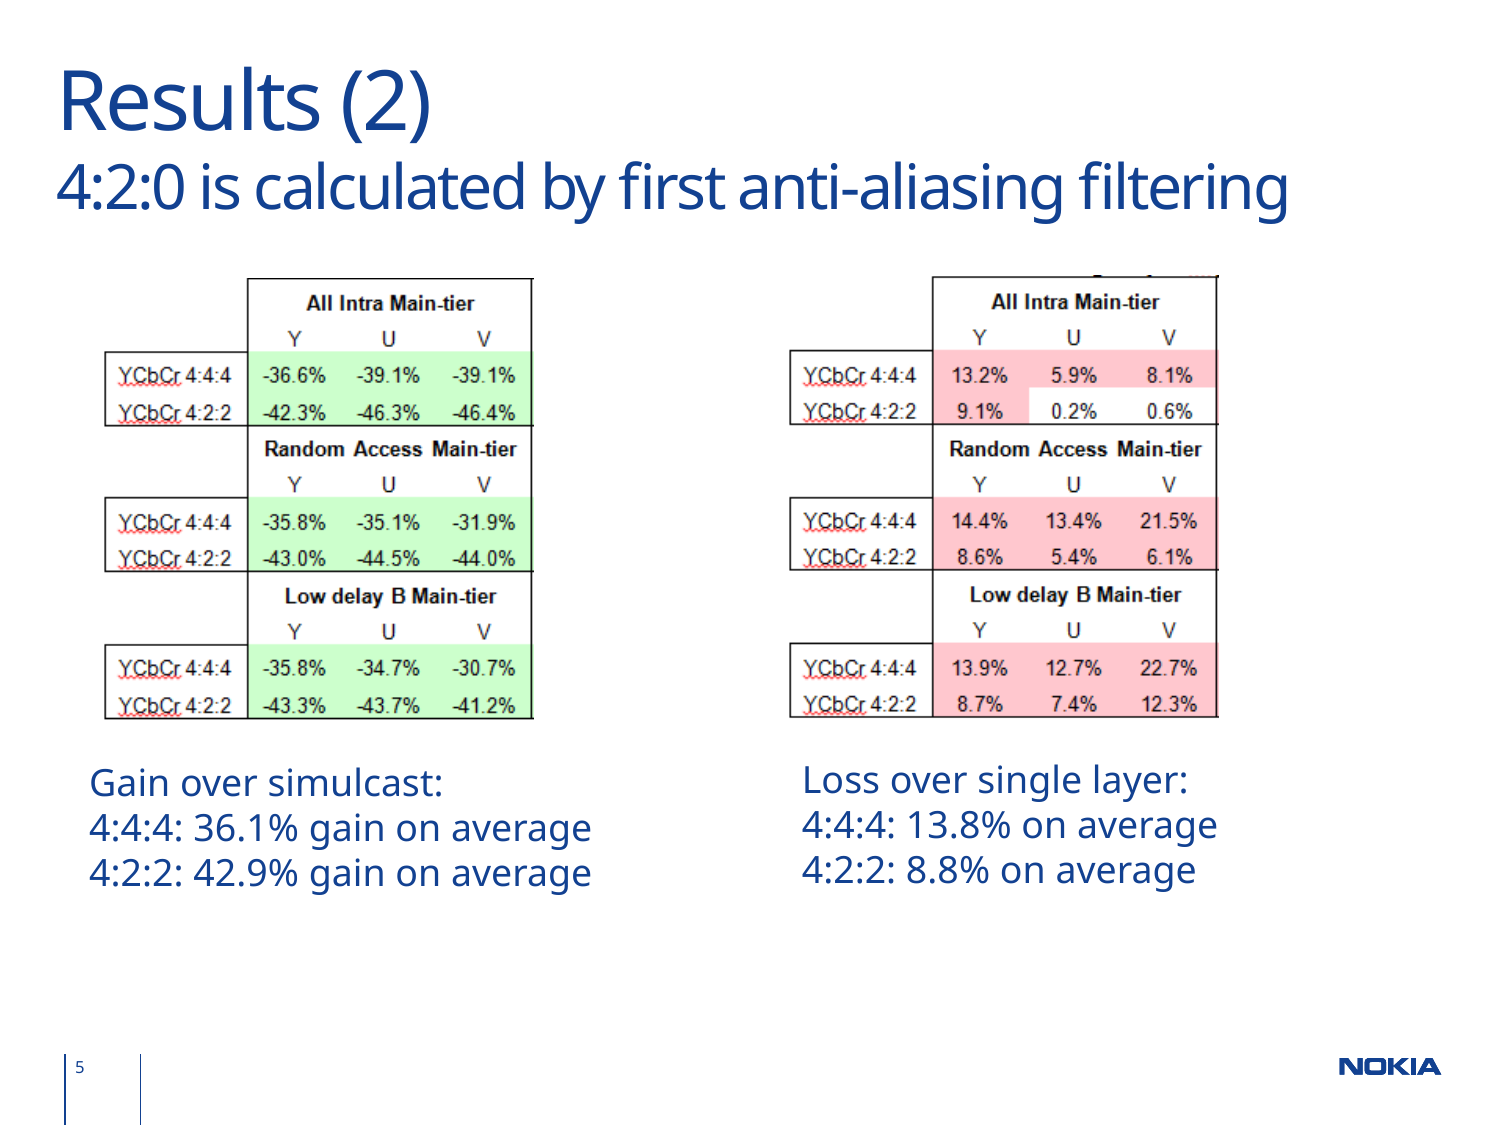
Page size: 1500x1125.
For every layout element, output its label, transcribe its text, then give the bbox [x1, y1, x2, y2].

picture [100, 278, 534, 730]
text_box Gain over simulcast: 4:4:4: 36.1% gain on average 4:2:2: 42.9% gain on average [74, 751, 608, 902]
title Results (2) 4:2:0 is calculated by first anti-aliasing filtering [56, 47, 1433, 224]
slide_number 5 [75, 1057, 124, 1079]
picture [785, 275, 1219, 729]
text_box Loss over single layer: 4:4:4: 13.8% on average 4:2:2: 8.8% on average [787, 748, 1234, 899]
